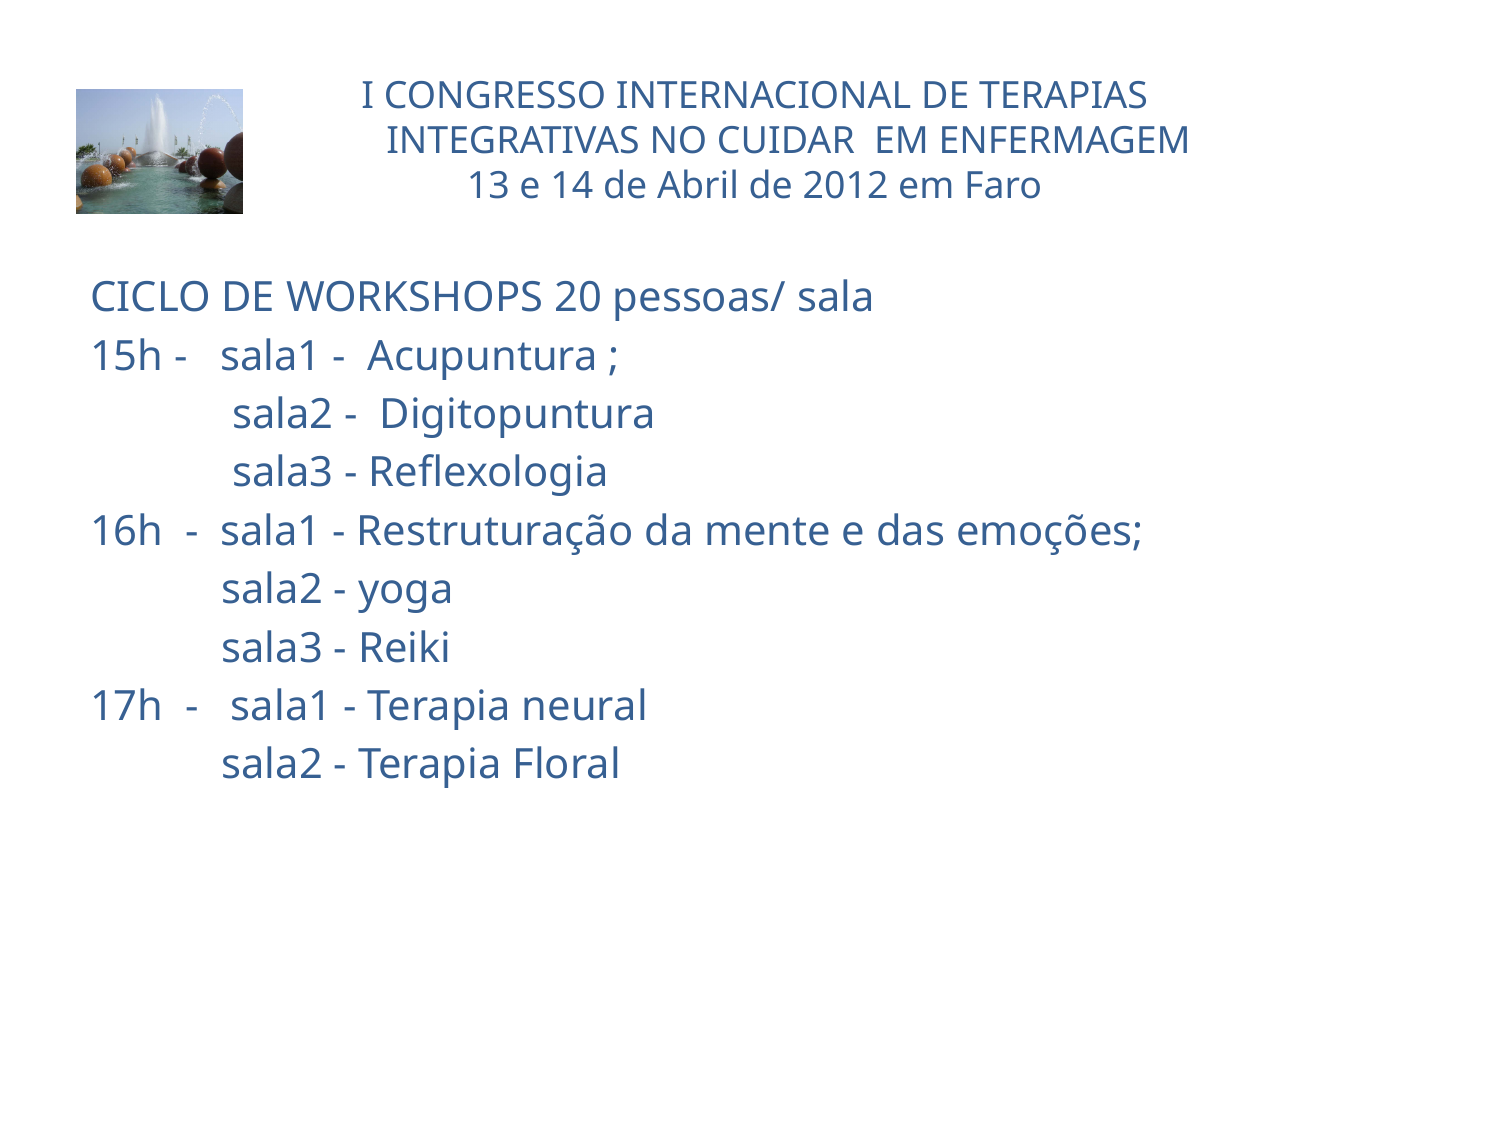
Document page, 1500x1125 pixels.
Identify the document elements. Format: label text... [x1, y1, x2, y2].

list CICLO DE WORKSHOPS 20 pessoas/ sala 15h - sala1 - Acupuntura ; sala2 - Digitopuntura sala3 - Reflexologia 16h - sala1 - Restruturação da mente e das emoções; sala2 - yoga sala3 - Reiki 17h - sala1 - Terapia neural sala2 - Terapia Floral [75, 262, 1425, 1005]
picture [76, 89, 243, 215]
title I CONGRESSO INTERNACIONAL DE TERAPIAS INTEGRATIVAS NO CUIDAR EM ENFERMAGEM 13 e 14 de Abril de 2012 em Faro [75, 45, 1425, 233]
